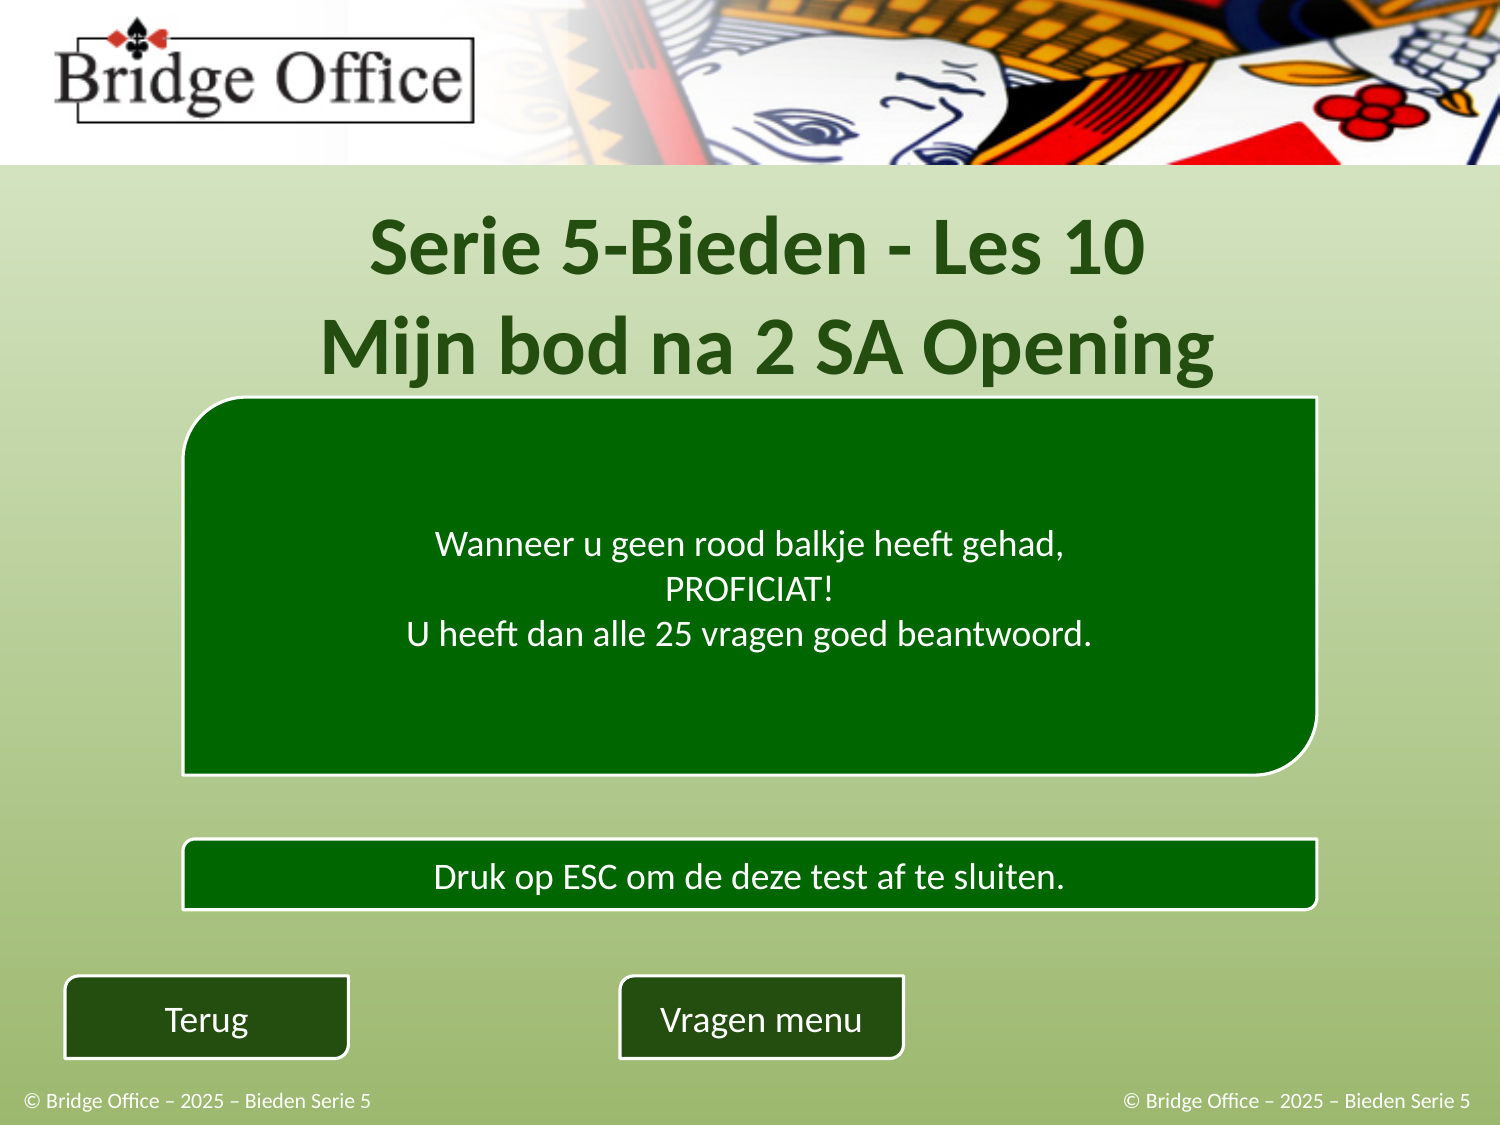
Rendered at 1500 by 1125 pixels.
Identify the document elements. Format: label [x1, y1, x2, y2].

text_box [64, 183, 1470, 777]
text_box [618, 974, 906, 1061]
text_box [1107, 1079, 1500, 1121]
text_box [8, 1079, 393, 1121]
text_box [181, 837, 1319, 912]
picture [0, 0, 1500, 166]
text_box [63, 974, 350, 1061]
